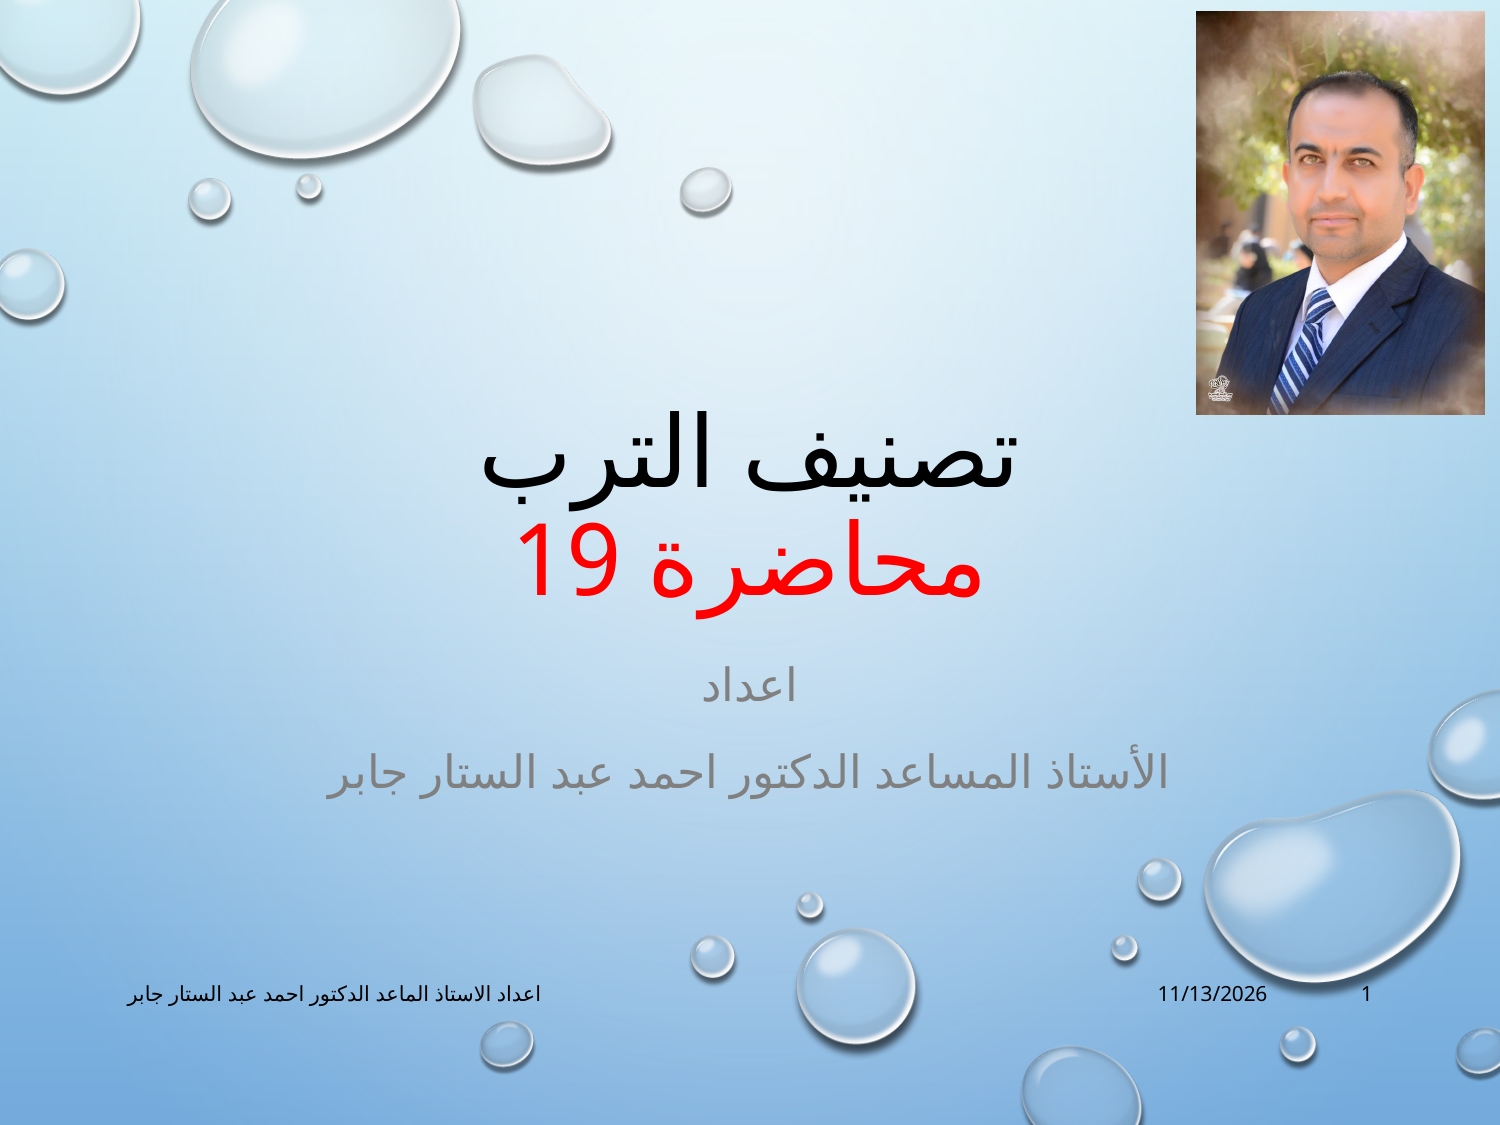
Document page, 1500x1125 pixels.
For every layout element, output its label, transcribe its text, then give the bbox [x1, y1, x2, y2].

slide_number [944, 965, 1283, 1025]
picture [0, 0, 1500, 1125]
footer اعداد الاستاذ الماعد الدكتور احمد عبد الستار جابر [112, 965, 934, 1025]
subtitle اعداد الأستاذ المساعد الدكتور احمد عبد الستار جابر [215, 637, 1285, 863]
title تصنيف الترب محاضرة 19 [215, 213, 1285, 625]
slide_number 1 [1293, 965, 1388, 1025]
